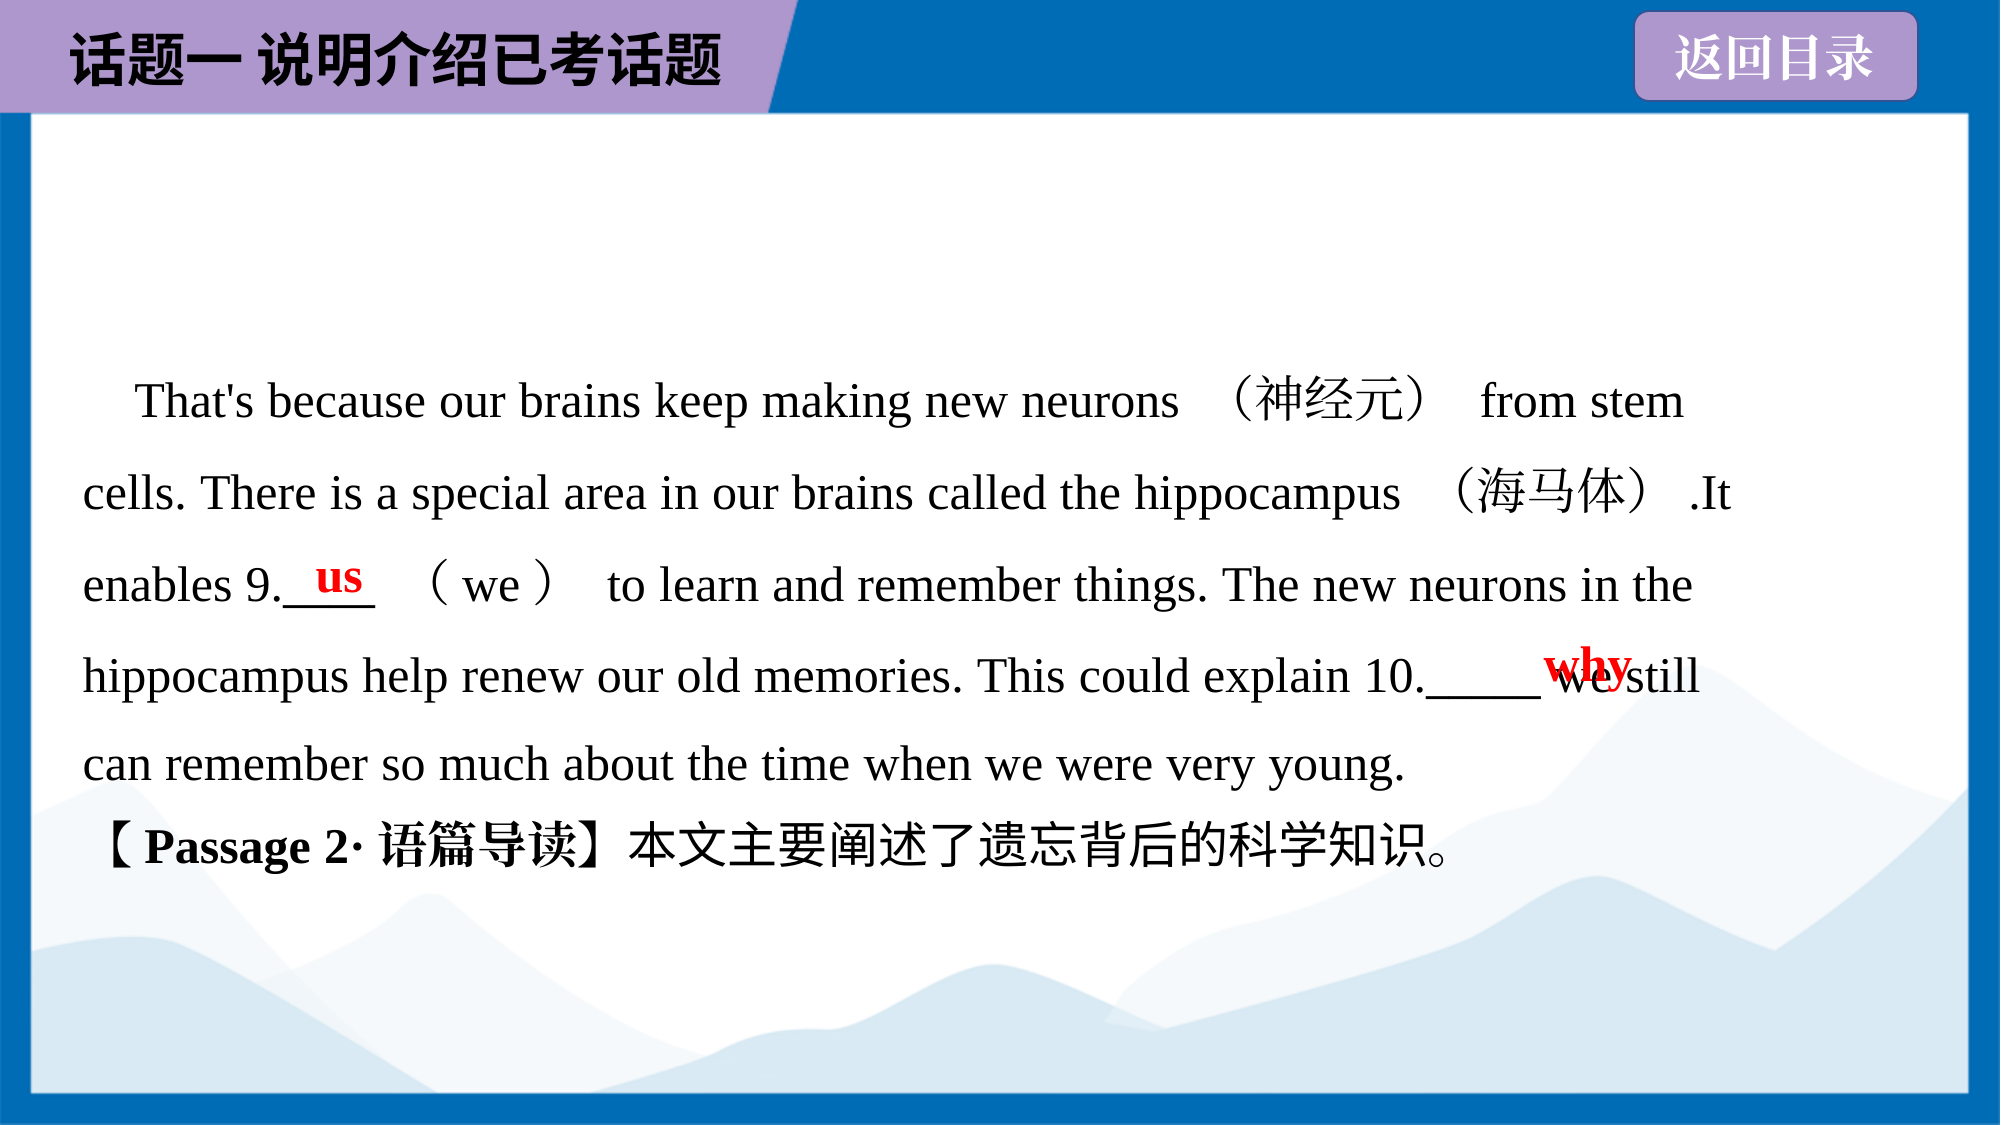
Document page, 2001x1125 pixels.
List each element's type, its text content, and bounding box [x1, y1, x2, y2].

text_box us [297, 514, 381, 594]
text_box That's because our brains keep making new neurons （神经元） from stem cells. There is a special area in our brains called the hippocampus （海马体）.It enables 9.____ （we） to learn and remember things. The new neurons in the hippocampus help renew our old memories. This could explain 10._____ we still can remember so much about the time when we were very young. [82, 336, 1917, 781]
text_box why [1525, 604, 1651, 683]
picture [0, 0, 2000, 1125]
text_box 【Passage 2·语篇导读】本文主要阐述了遗忘背后的科学知识。 [82, 785, 1917, 864]
